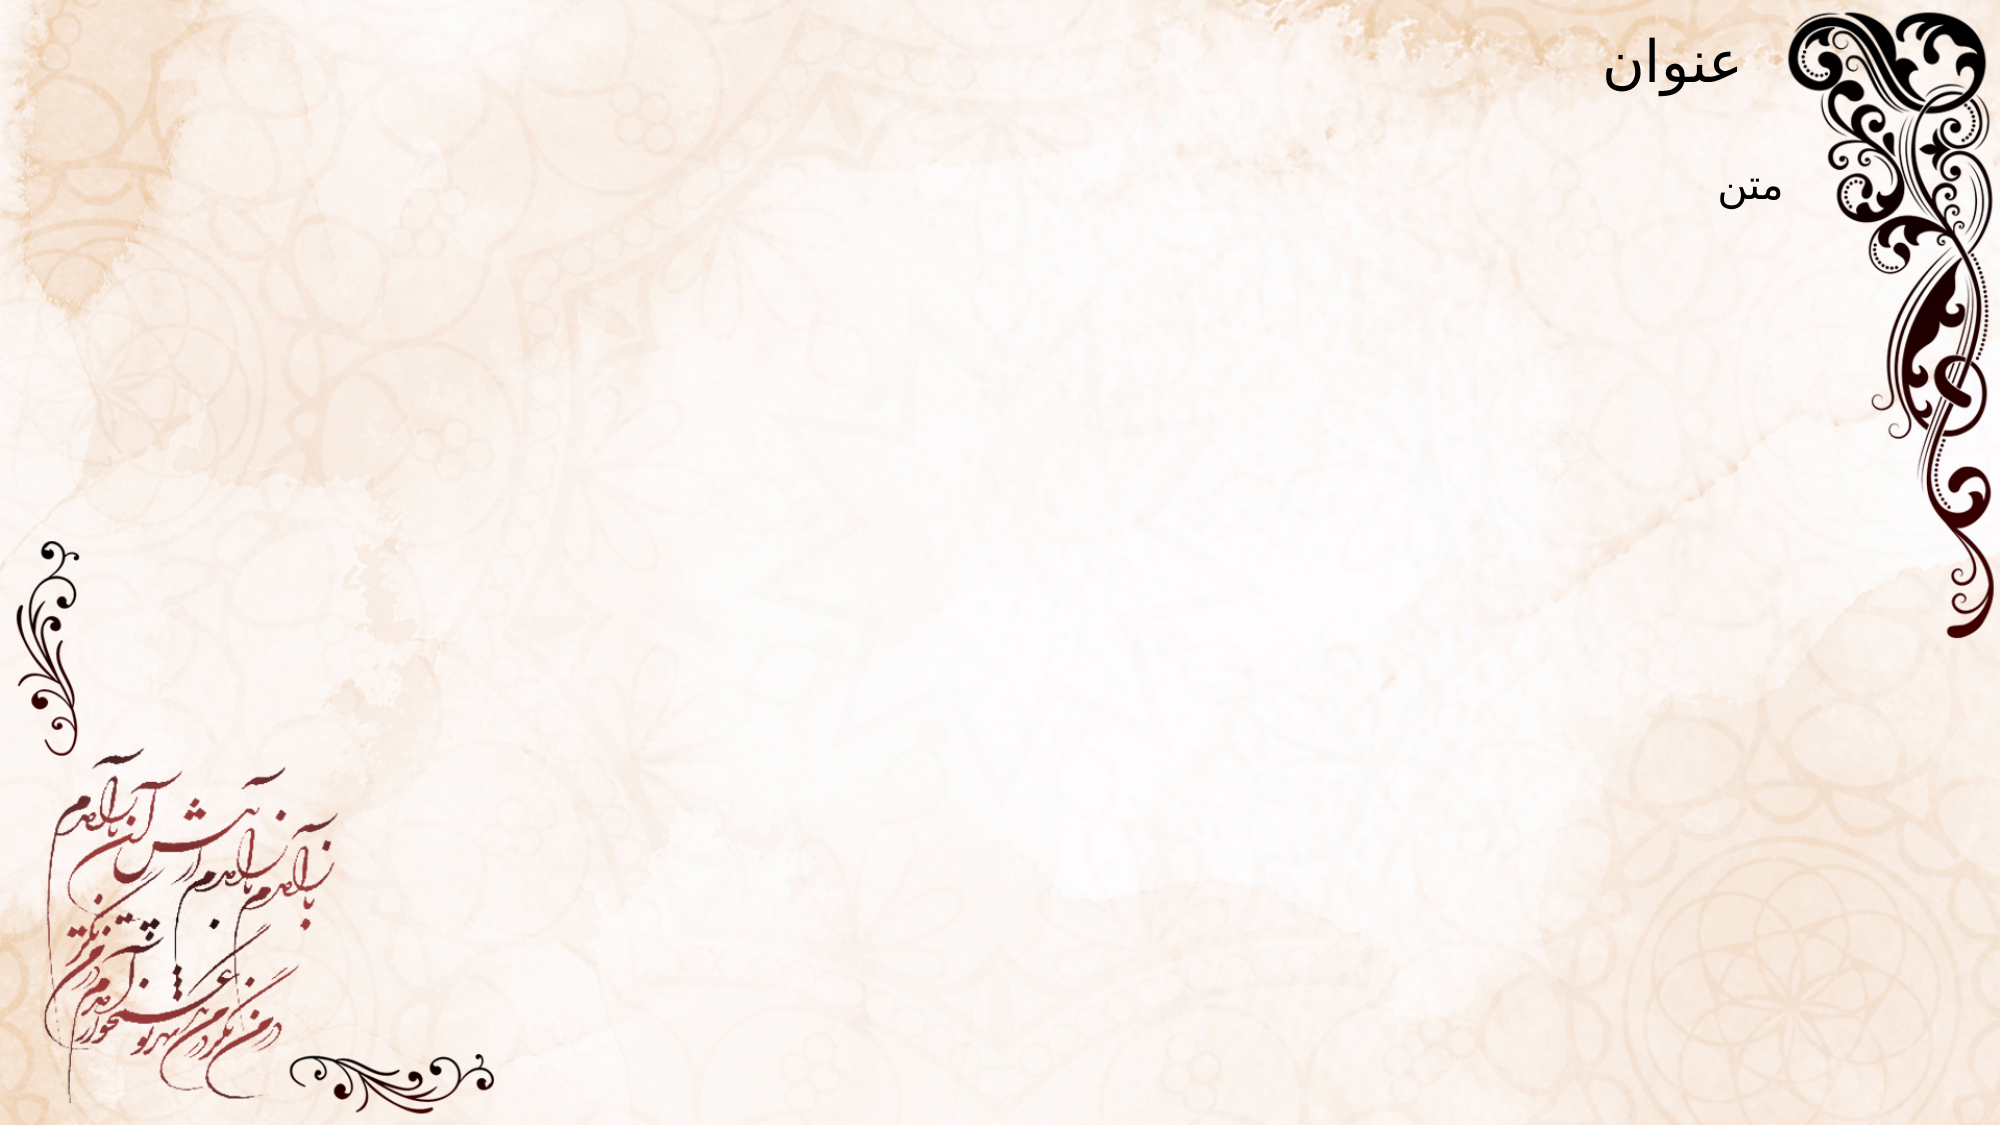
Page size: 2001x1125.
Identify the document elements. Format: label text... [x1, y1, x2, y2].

picture [0, 0, 2001, 1125]
text_box عنوان [661, 17, 1759, 102]
text_box متن [363, 149, 1799, 215]
